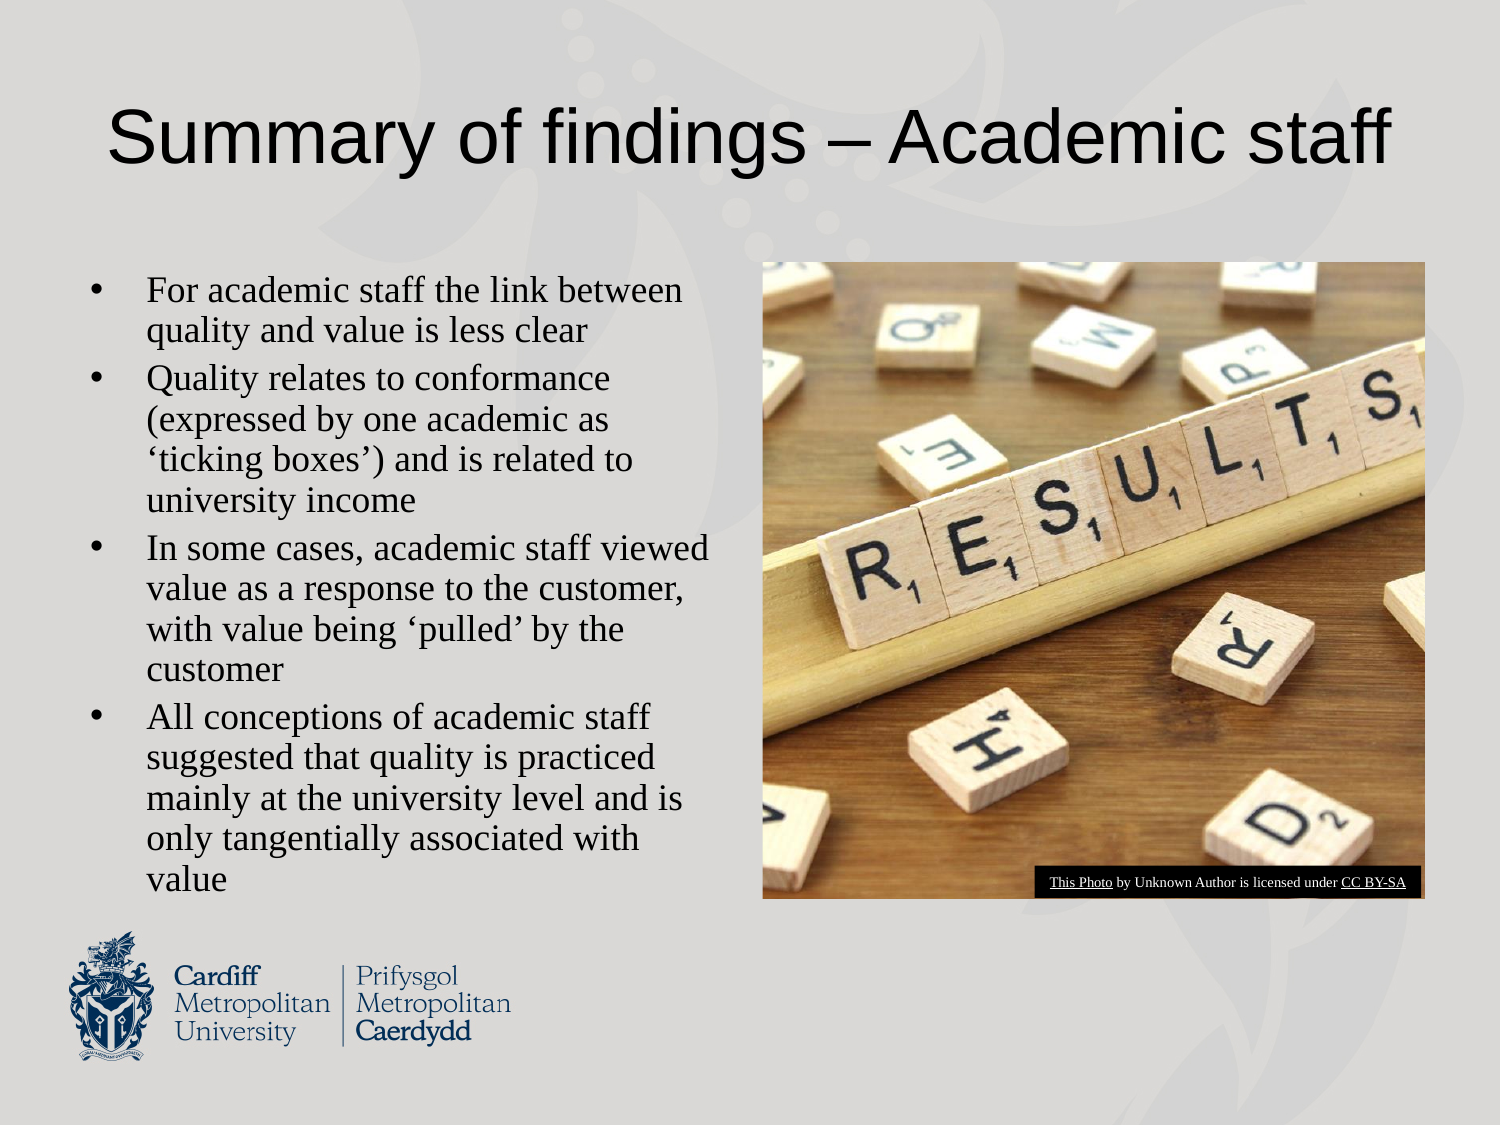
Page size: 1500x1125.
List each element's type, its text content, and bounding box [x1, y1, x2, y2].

picture [0, 0, 1500, 1125]
list For academic staff the link between quality and value is less clear Quality relates to conformance (expressed by one academic as ‘ticking boxes’) and is related to university income In some cases, academic staff viewed value as a response to the customer, with value being ‘pulled’ by the customer All conceptions of academic staff suggested that quality is practiced mainly at the university level and is only tangentially associated with value [75, 262, 738, 899]
title Summary of findings – Academic staff [75, 45, 1425, 233]
